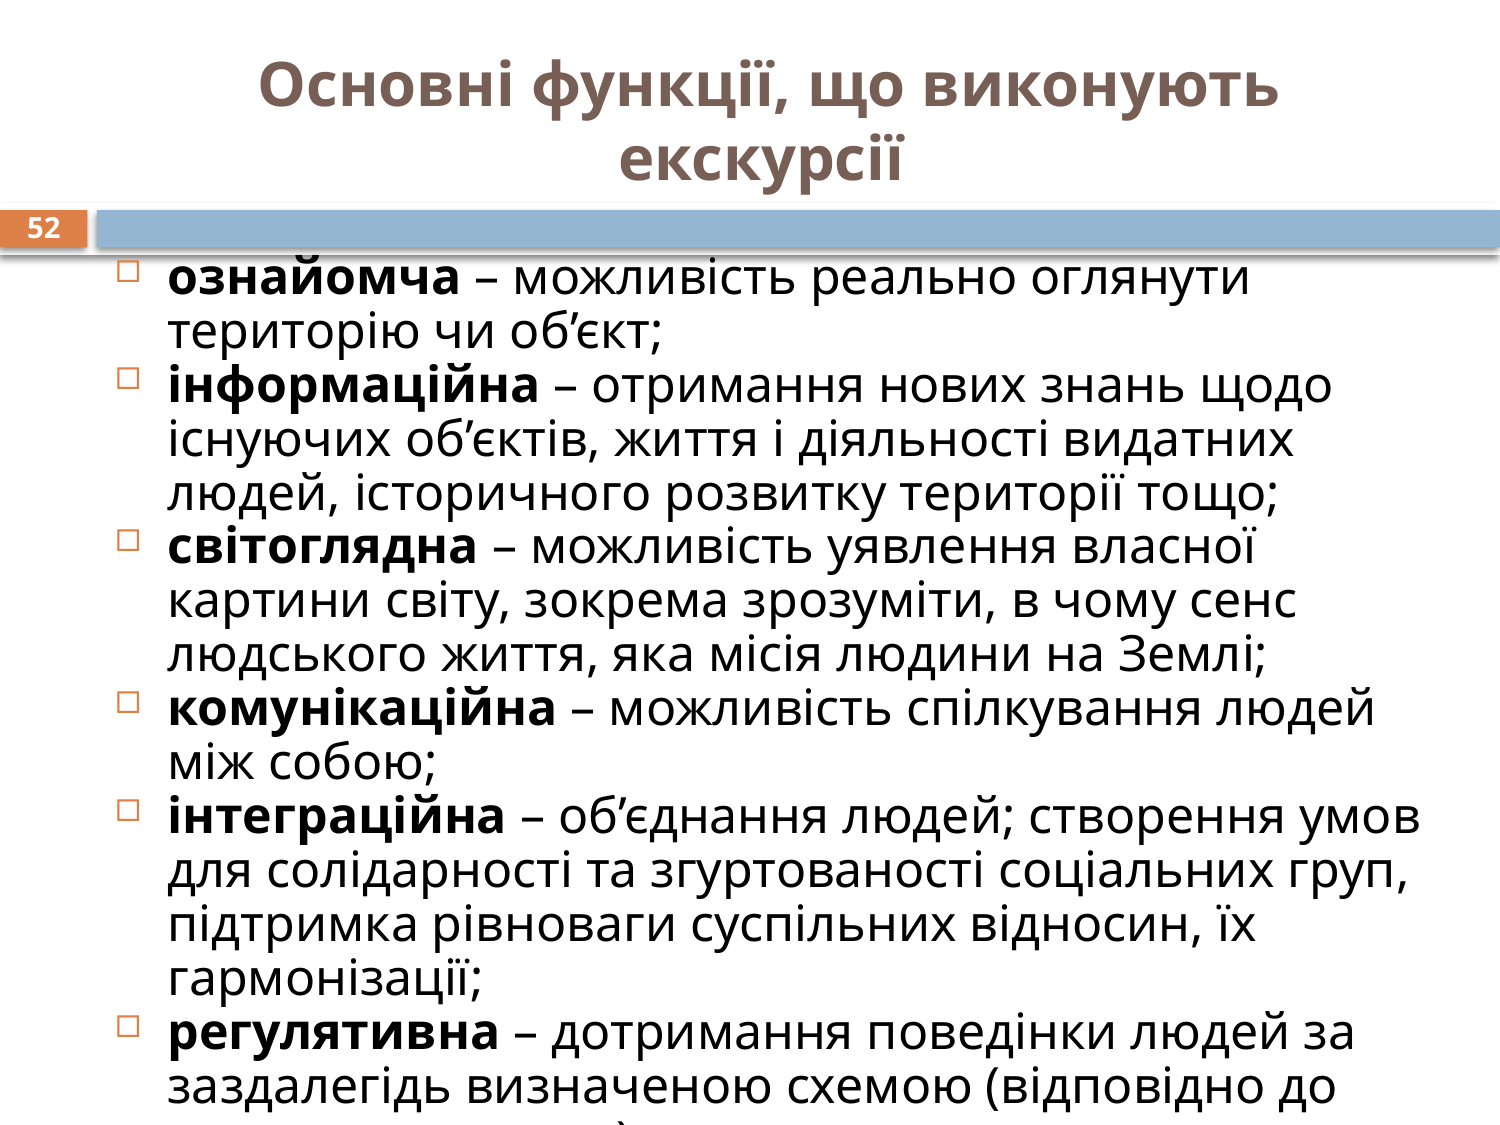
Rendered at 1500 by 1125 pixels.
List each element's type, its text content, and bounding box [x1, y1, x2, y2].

title Основні функції, що виконують екскурсії [100, 37, 1438, 200]
list ознайомча – можливість реально оглянути територію чи об’єкт; інформаційна – отримання нових знань щодо існуючих об’єктів, життя і діяльності видатних людей, історичного розвитку території тощо; світоглядна – можливість уявлення власної картини світу, зокрема зрозуміти, в чому сенс людського життя, яка місія людини на Землі; комунікаційна – можливість спілкування людей між собою; інтеграційна – об’єднання людей; створення умов для солідарності та згуртованості соціальних груп, підтримка рівноваги суспільних відносин, їх гармонізації; регулятивна – дотримання поведінки людей за заздалегідь визначеною схемою (відповідно до норм, вимог тощо); [100, 243, 1447, 1076]
slide_number 52 [0, 208, 88, 249]
